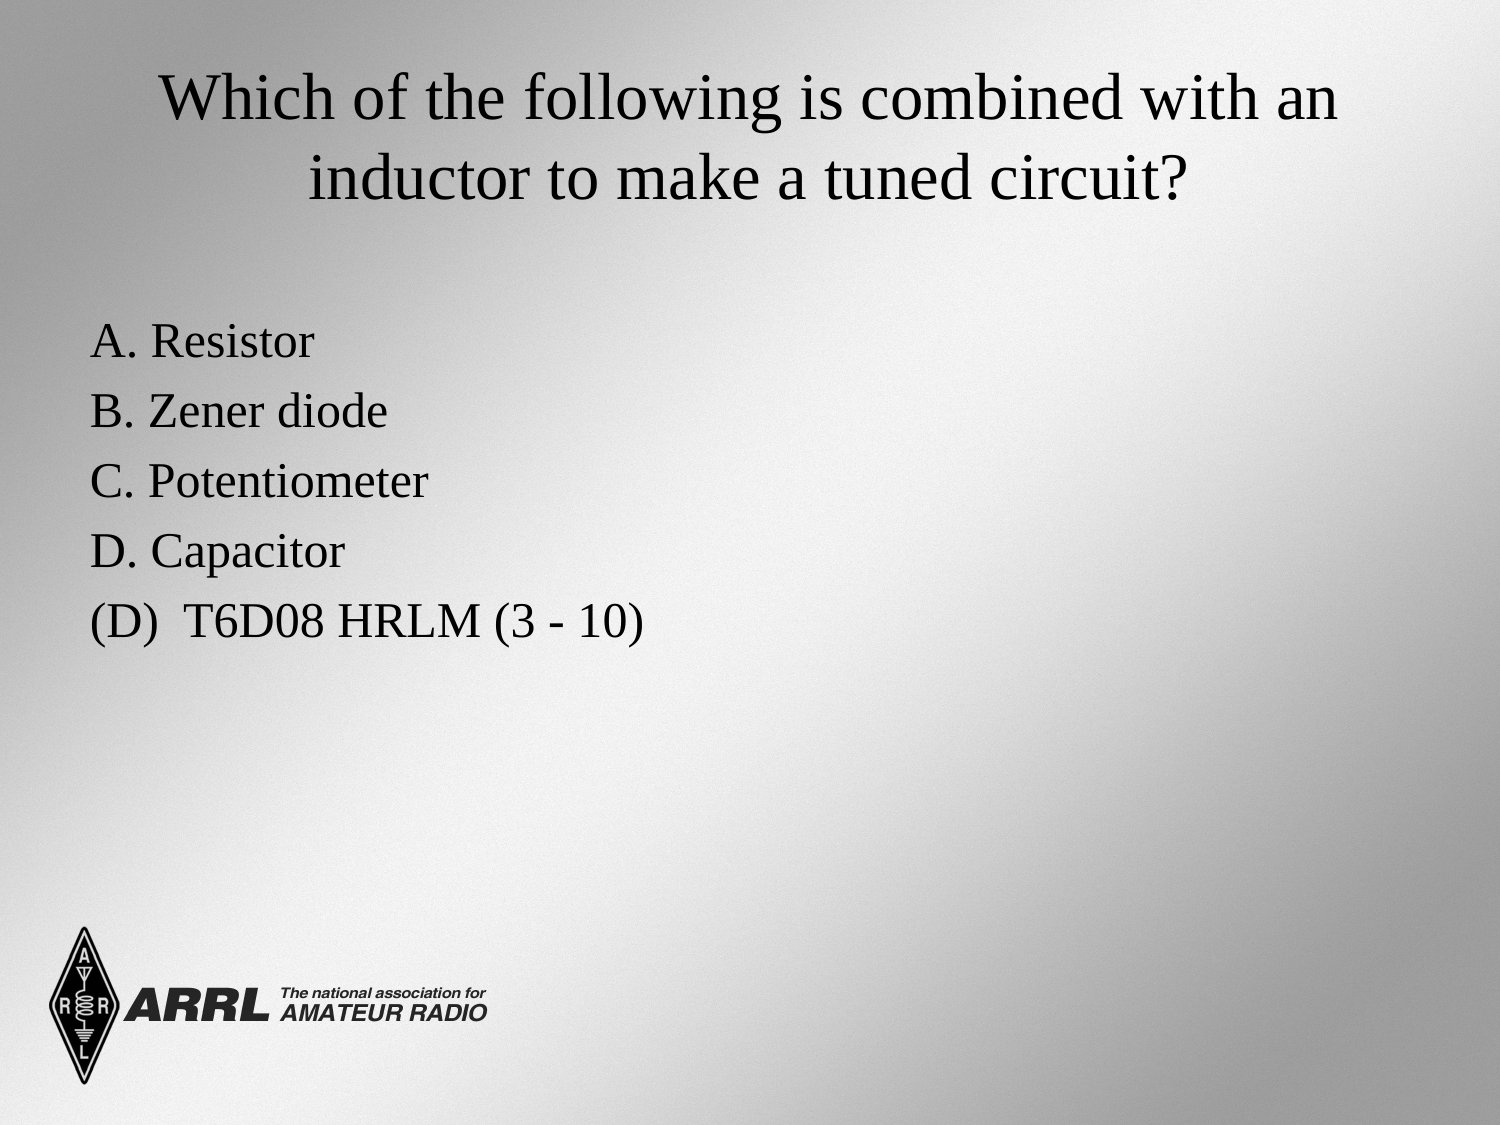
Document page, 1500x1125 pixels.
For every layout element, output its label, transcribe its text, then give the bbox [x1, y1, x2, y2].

list A. Resistor B. Zener diode C. Potentiometer D. Capacitor (D) T6D08 HRLM (3 - 10) [75, 299, 1425, 1005]
picture [0, 0, 1500, 1125]
title Which of the following is combined with an inductor to make a tuned circuit? [75, 45, 1425, 233]
